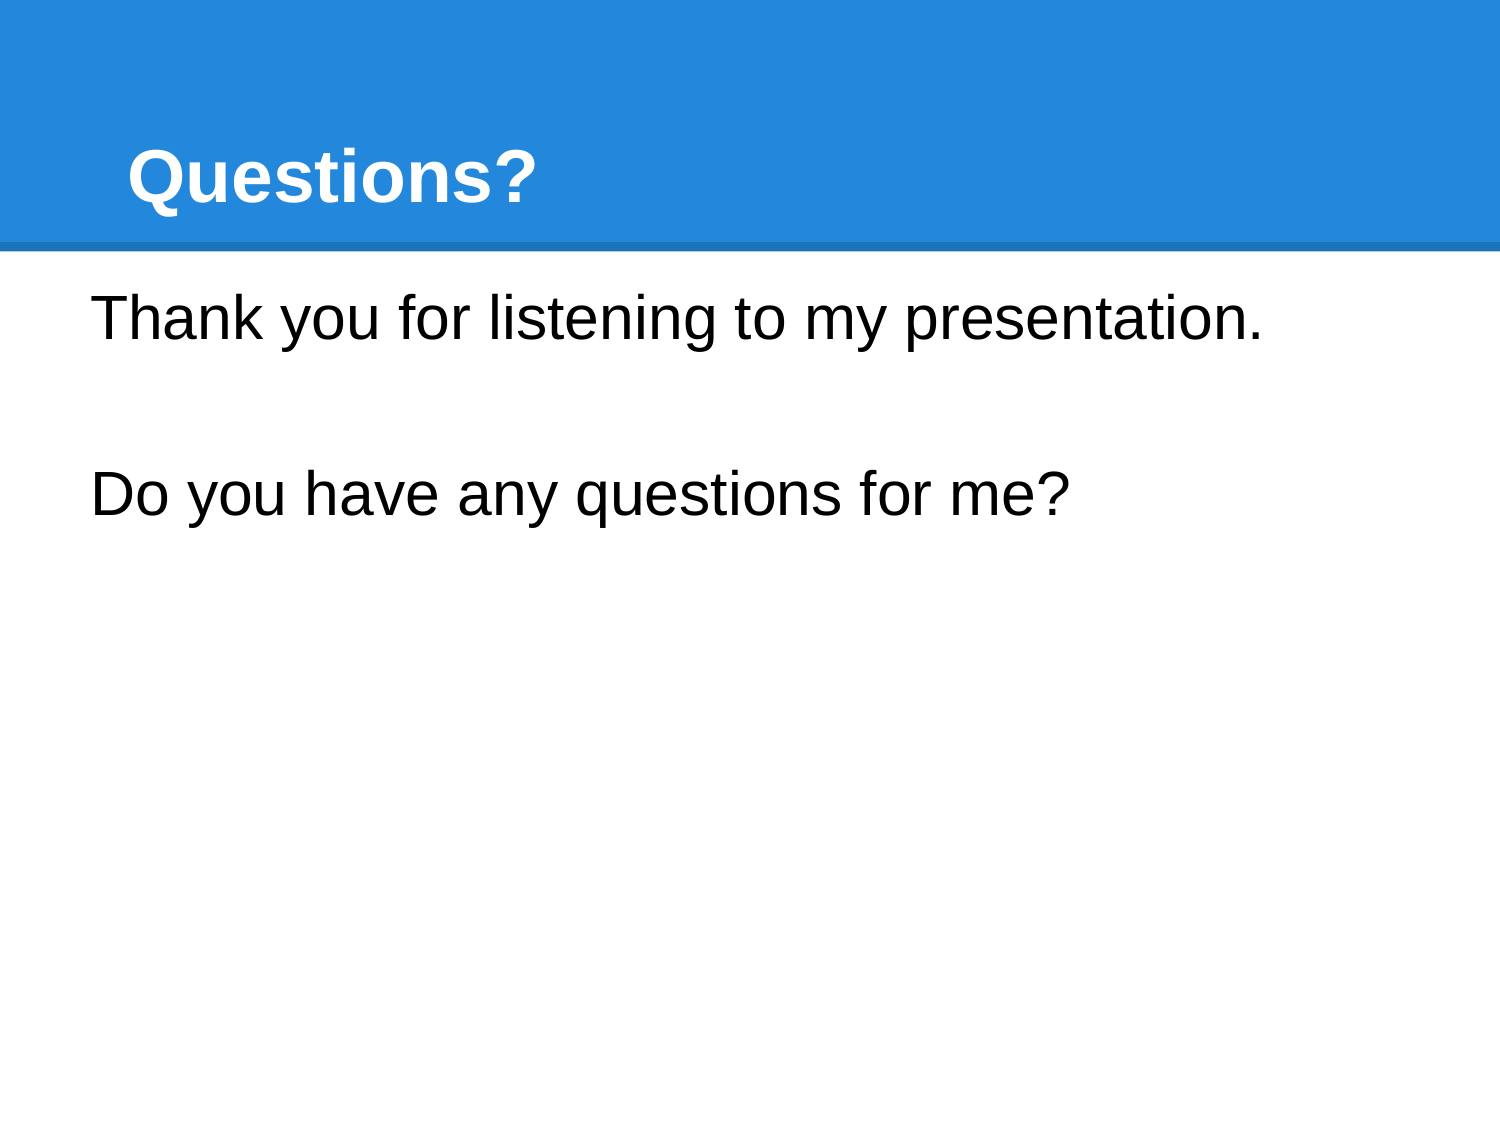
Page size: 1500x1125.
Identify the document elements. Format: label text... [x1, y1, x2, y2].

list Thank you for listening to my presentation. Do you have any questions for me? [75, 262, 1425, 1078]
title Questions? [75, 45, 1425, 233]
